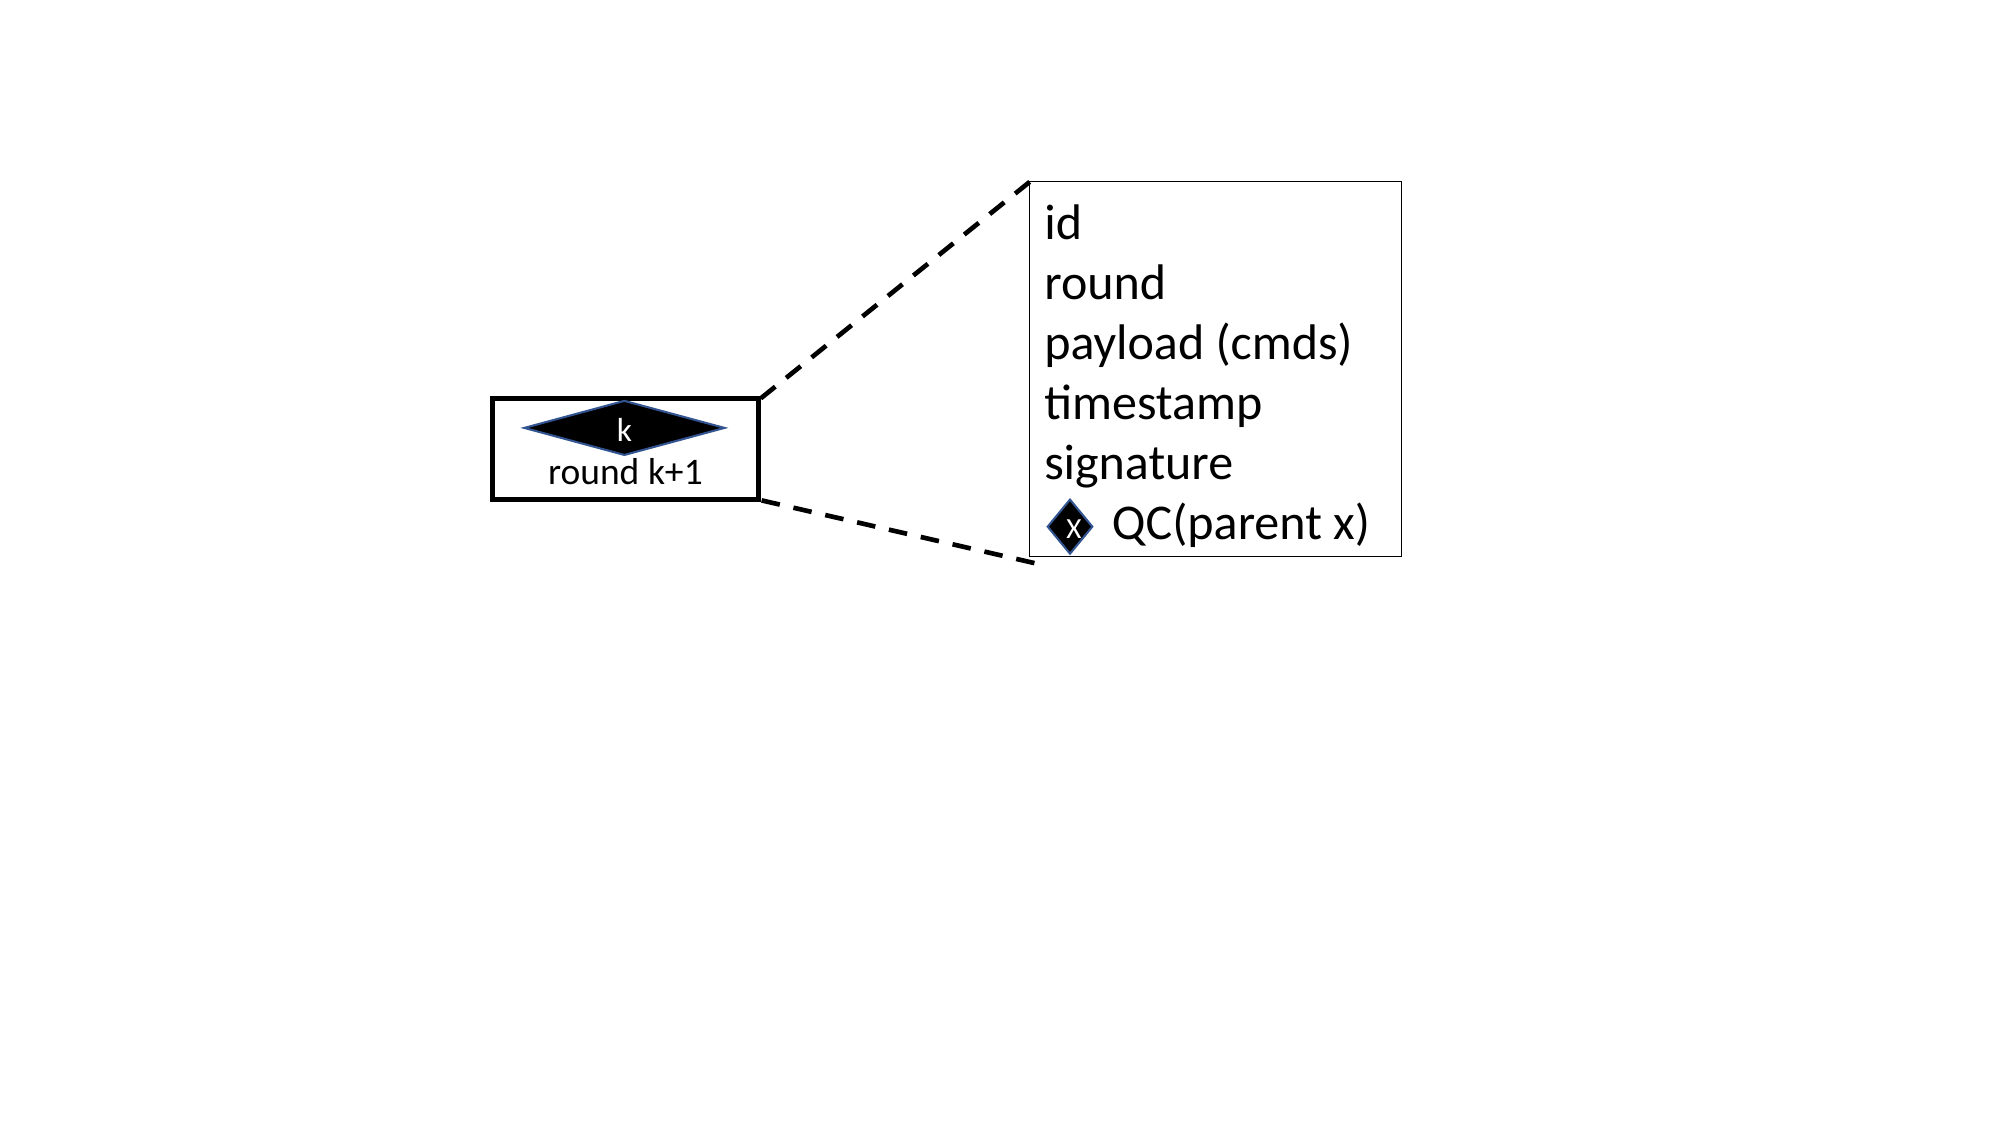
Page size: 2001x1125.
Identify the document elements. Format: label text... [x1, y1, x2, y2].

text_box id round payload (cmds) timestamp signature QC(parent x) [1029, 181, 1402, 557]
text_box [758, 499, 1035, 564]
text_box k [520, 399, 729, 457]
text_box round k+1 [492, 397, 759, 501]
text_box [760, 181, 1030, 399]
text_box X [1046, 497, 1094, 556]
